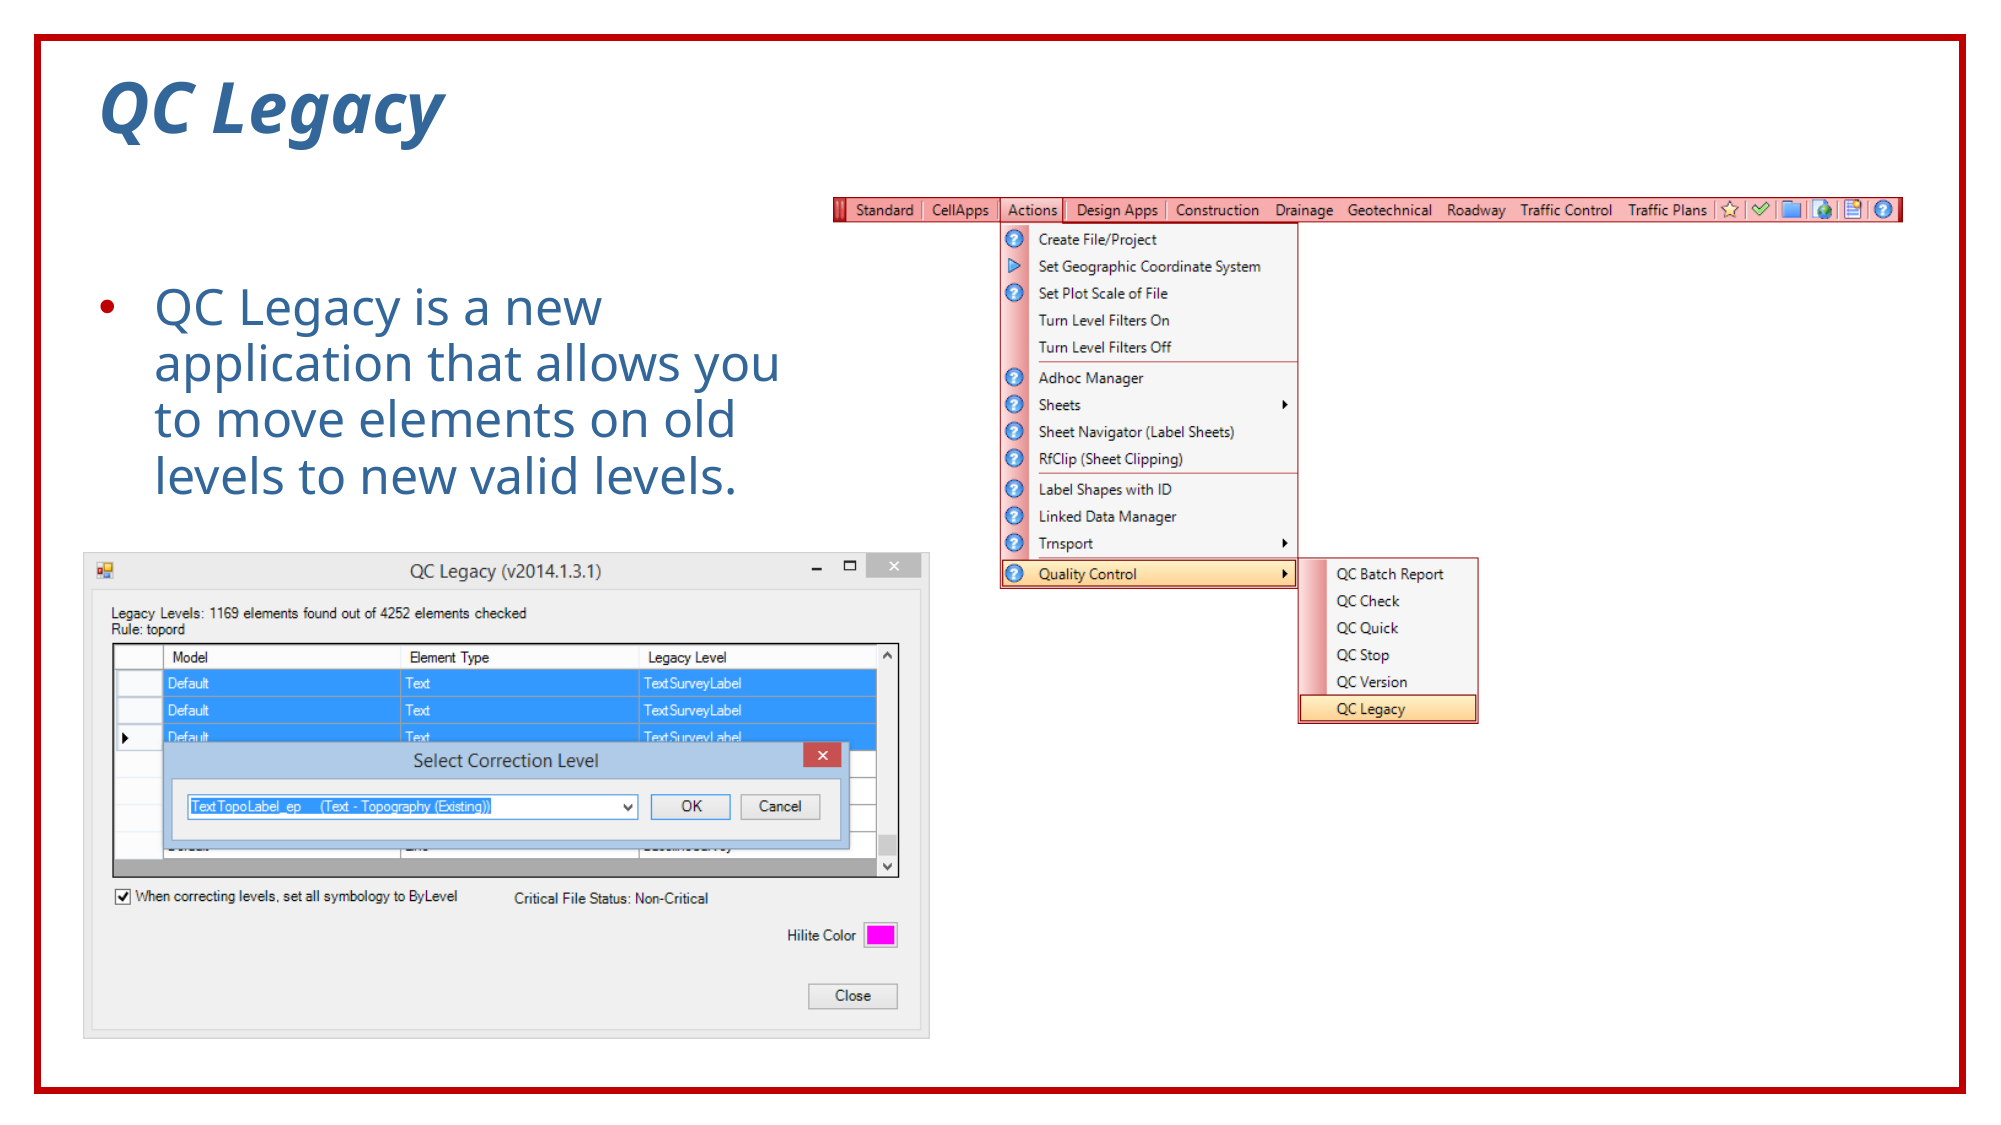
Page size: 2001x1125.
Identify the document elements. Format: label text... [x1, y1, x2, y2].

picture [833, 196, 1903, 724]
text_box QC Legacy is a new application that allows you to move elements on old levels to new valid levels. [83, 199, 829, 501]
title QC Legacy [83, 68, 1903, 169]
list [83, 552, 930, 1040]
